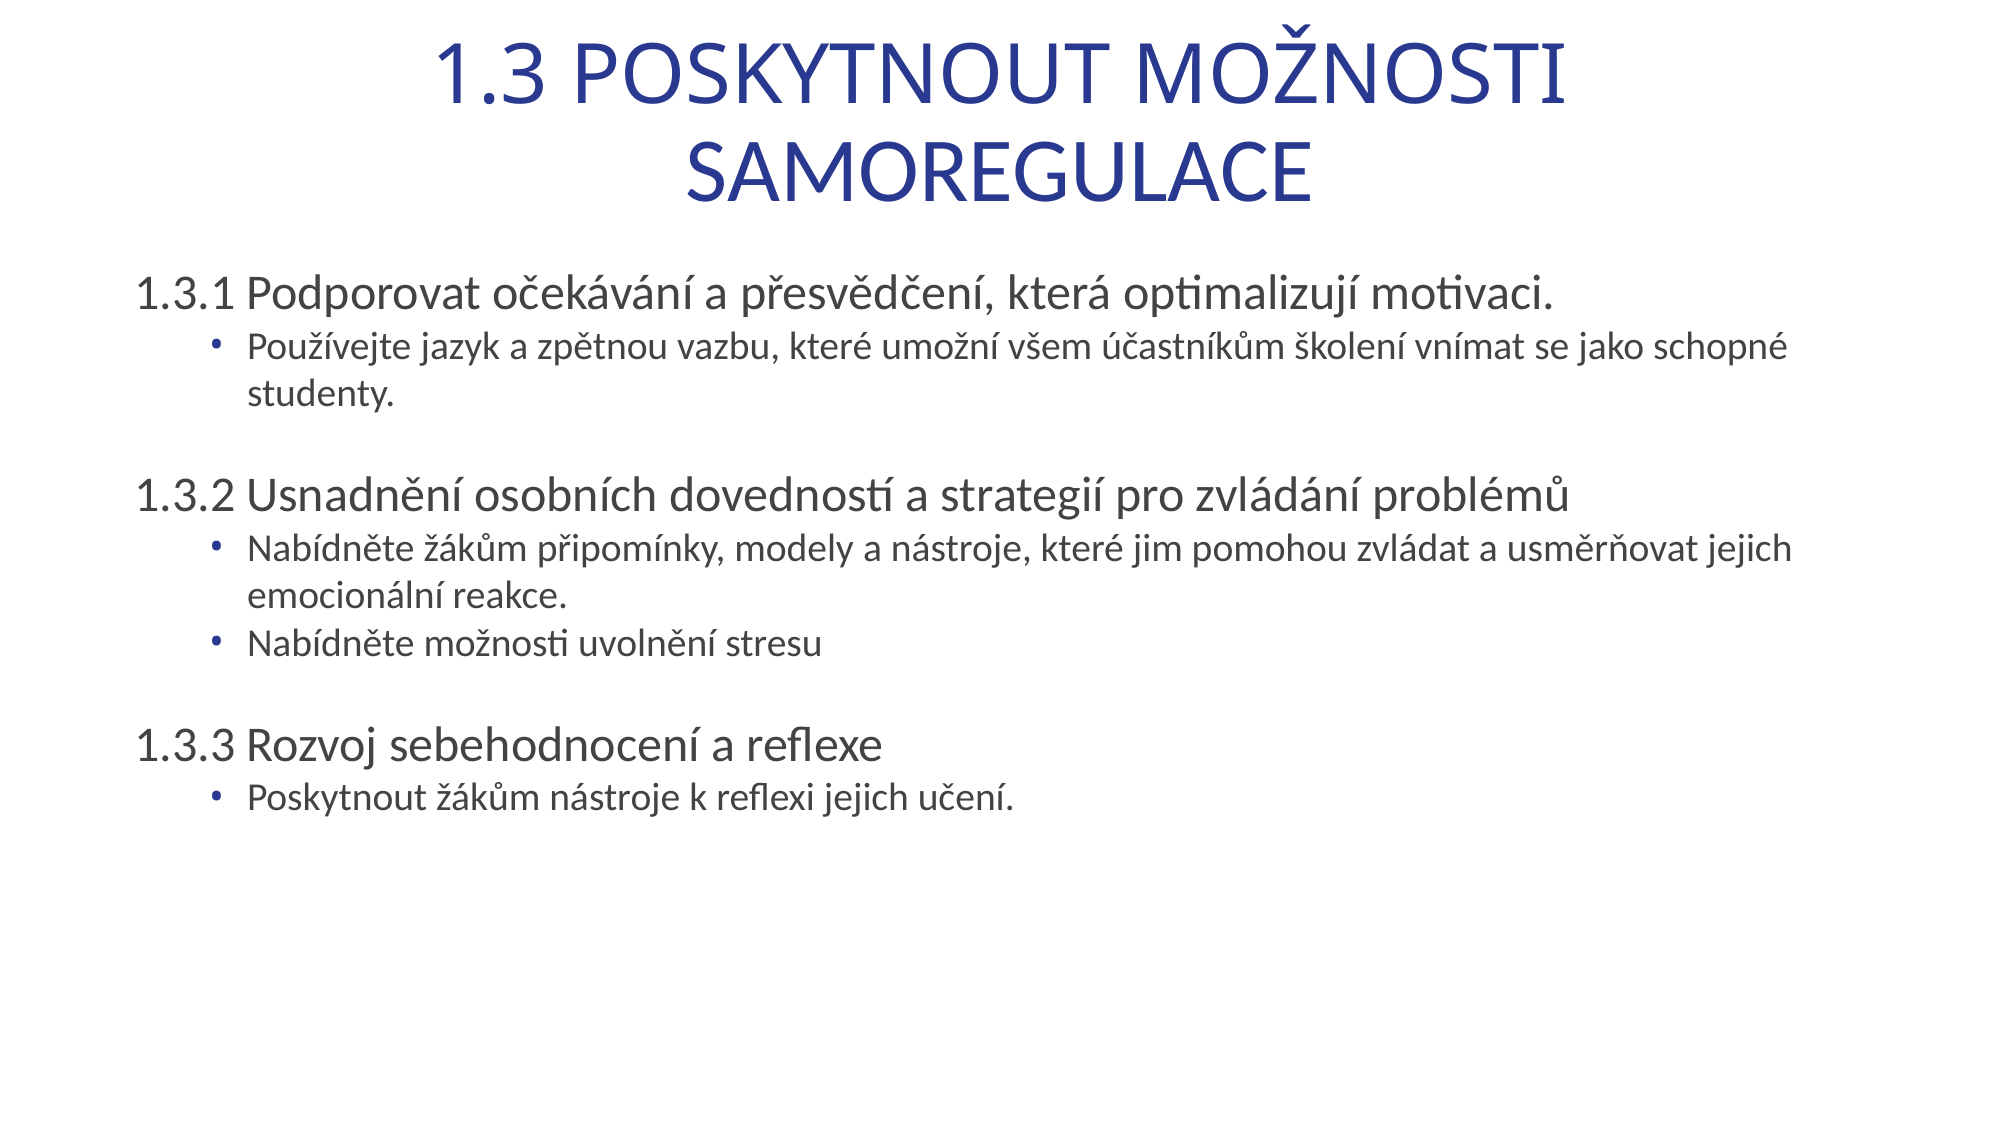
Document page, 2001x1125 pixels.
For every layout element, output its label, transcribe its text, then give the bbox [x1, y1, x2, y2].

list 1.3.1 Podporovat očekávání a přesvědčení, která optimalizují motivaci. Používejte jazyk a zpětnou vazbu, které umožní všem účastníkům školení vnímat se jako schopné studenty. 1.3.2 Usnadnění osobních dovedností a strategií pro zvládání problémů Nabídněte žákům připomínky, modely a nástroje, které jim pomohou zvládat a usměrňovat jejich emocionální reakce. Nabídněte možnosti uvolnění stresu 1.3.3 Rozvoj sebehodnocení a reflexe Poskytnout žákům nástroje k reflexi jejich učení. [119, 252, 1901, 1075]
title 1.3 POSKYTNOUT MOŽNOSTI SAMOREGULACE [137, 17, 1863, 236]
